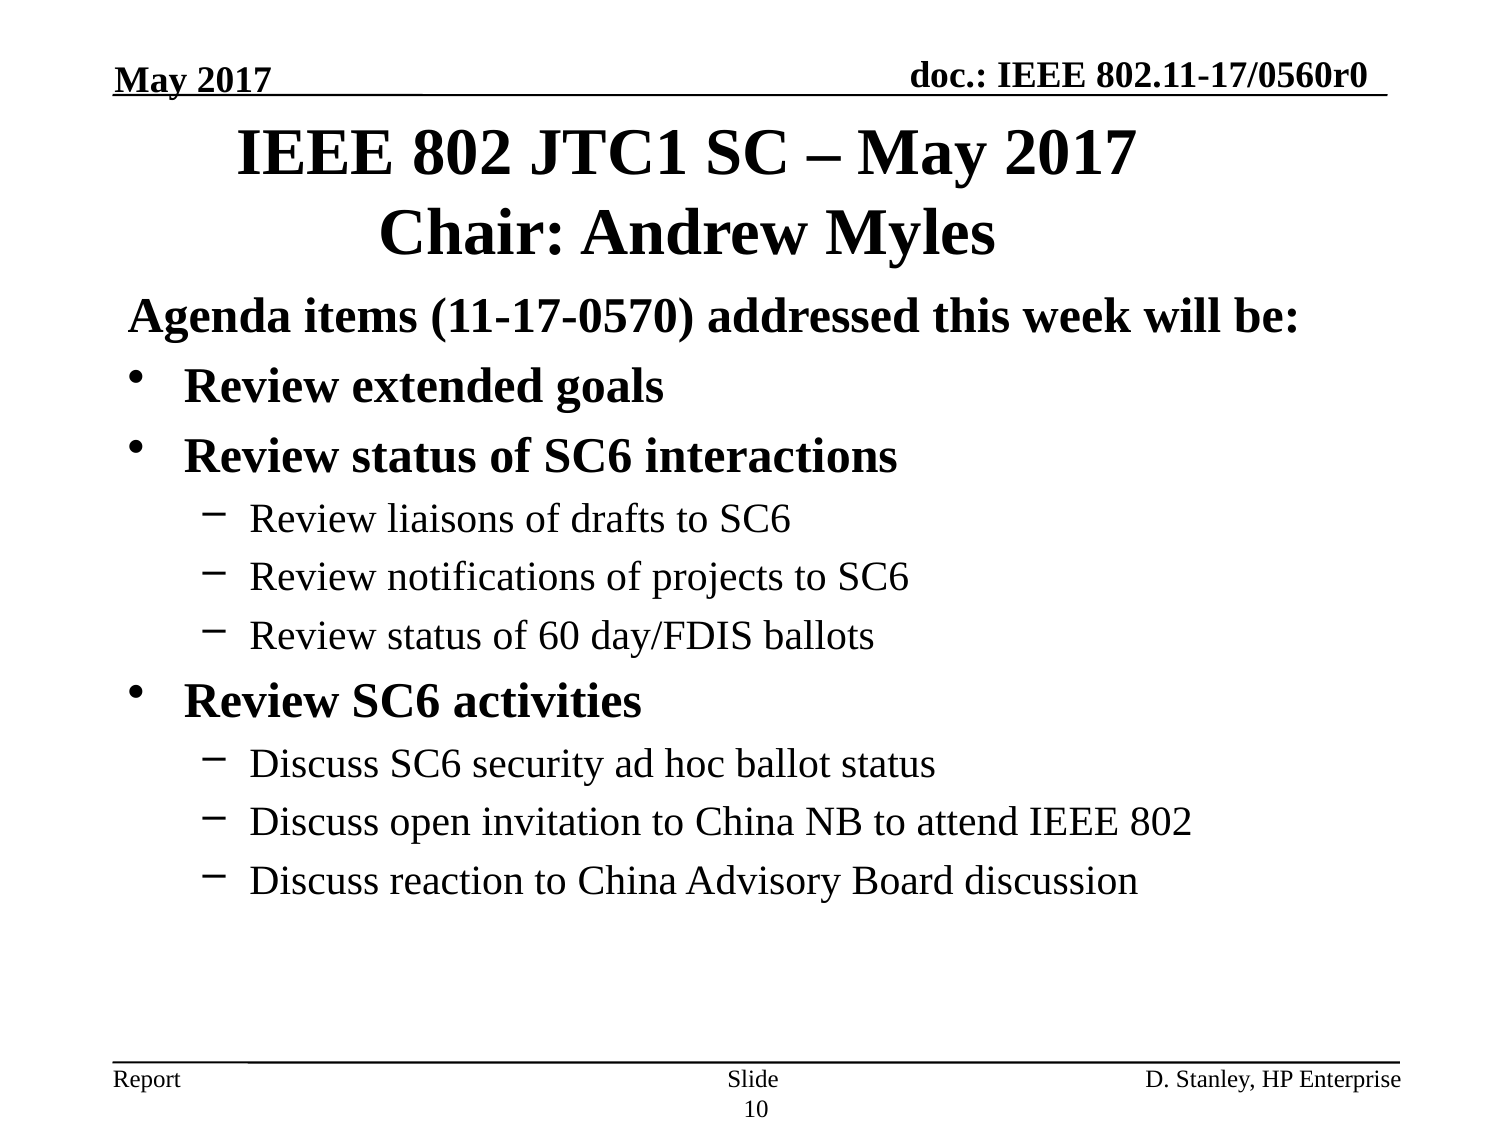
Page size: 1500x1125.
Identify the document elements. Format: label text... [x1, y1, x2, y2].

list Agenda items (11-17-0570) addressed this week will be: Review extended goals Review status of SC6 interactions Review liaisons of drafts to SC6 Review notifications of projects to SC6 Review status of 60 day/FDIS ballots Review SC6 activities Discuss SC6 security ad hoc ballot status Discuss open invitation to China NB to attend IEEE 802 Discuss reaction to China Advisory Board discussion [112, 275, 1463, 1063]
footer D. Stanley, HP Enterprise [1034, 1063, 1402, 1093]
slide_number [114, 54, 274, 99]
title IEEE 802 JTC1 SC – May 2017 Chair: Andrew Myles [50, 99, 1325, 275]
slide_number Slide 10 [720, 1063, 792, 1093]
